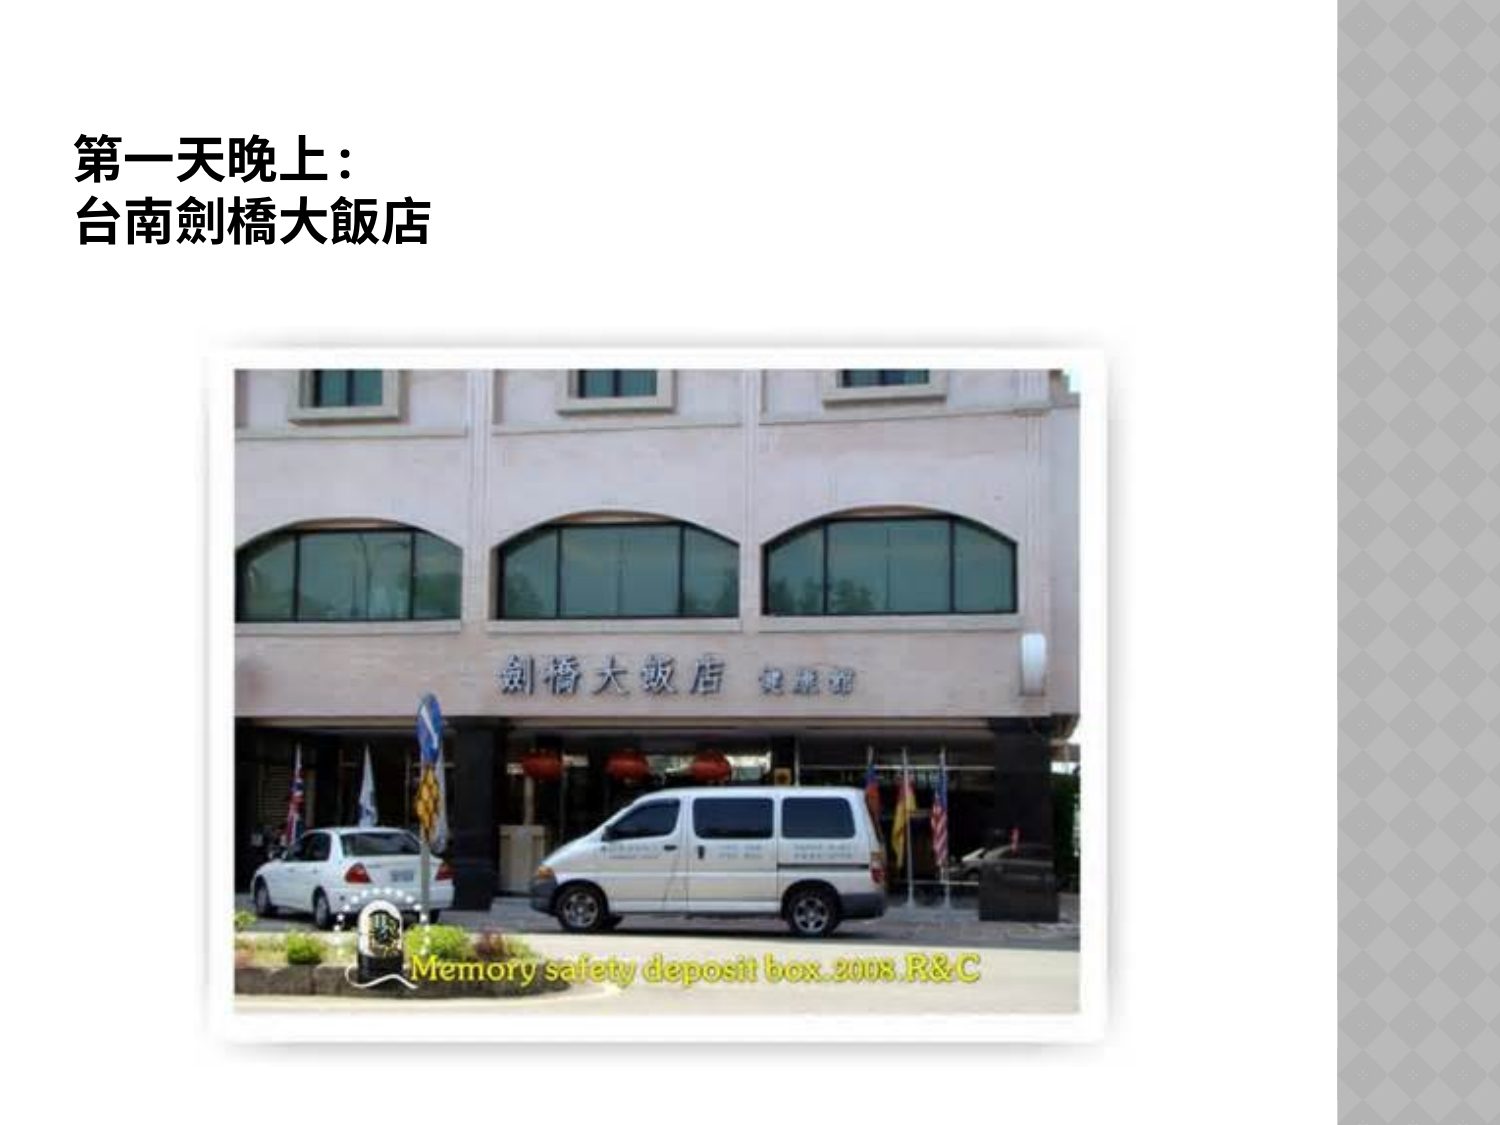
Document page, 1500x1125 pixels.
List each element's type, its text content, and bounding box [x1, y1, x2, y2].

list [194, 325, 1136, 1068]
title 第一天晚上: 台南劍橋大飯店 [64, 125, 1253, 313]
